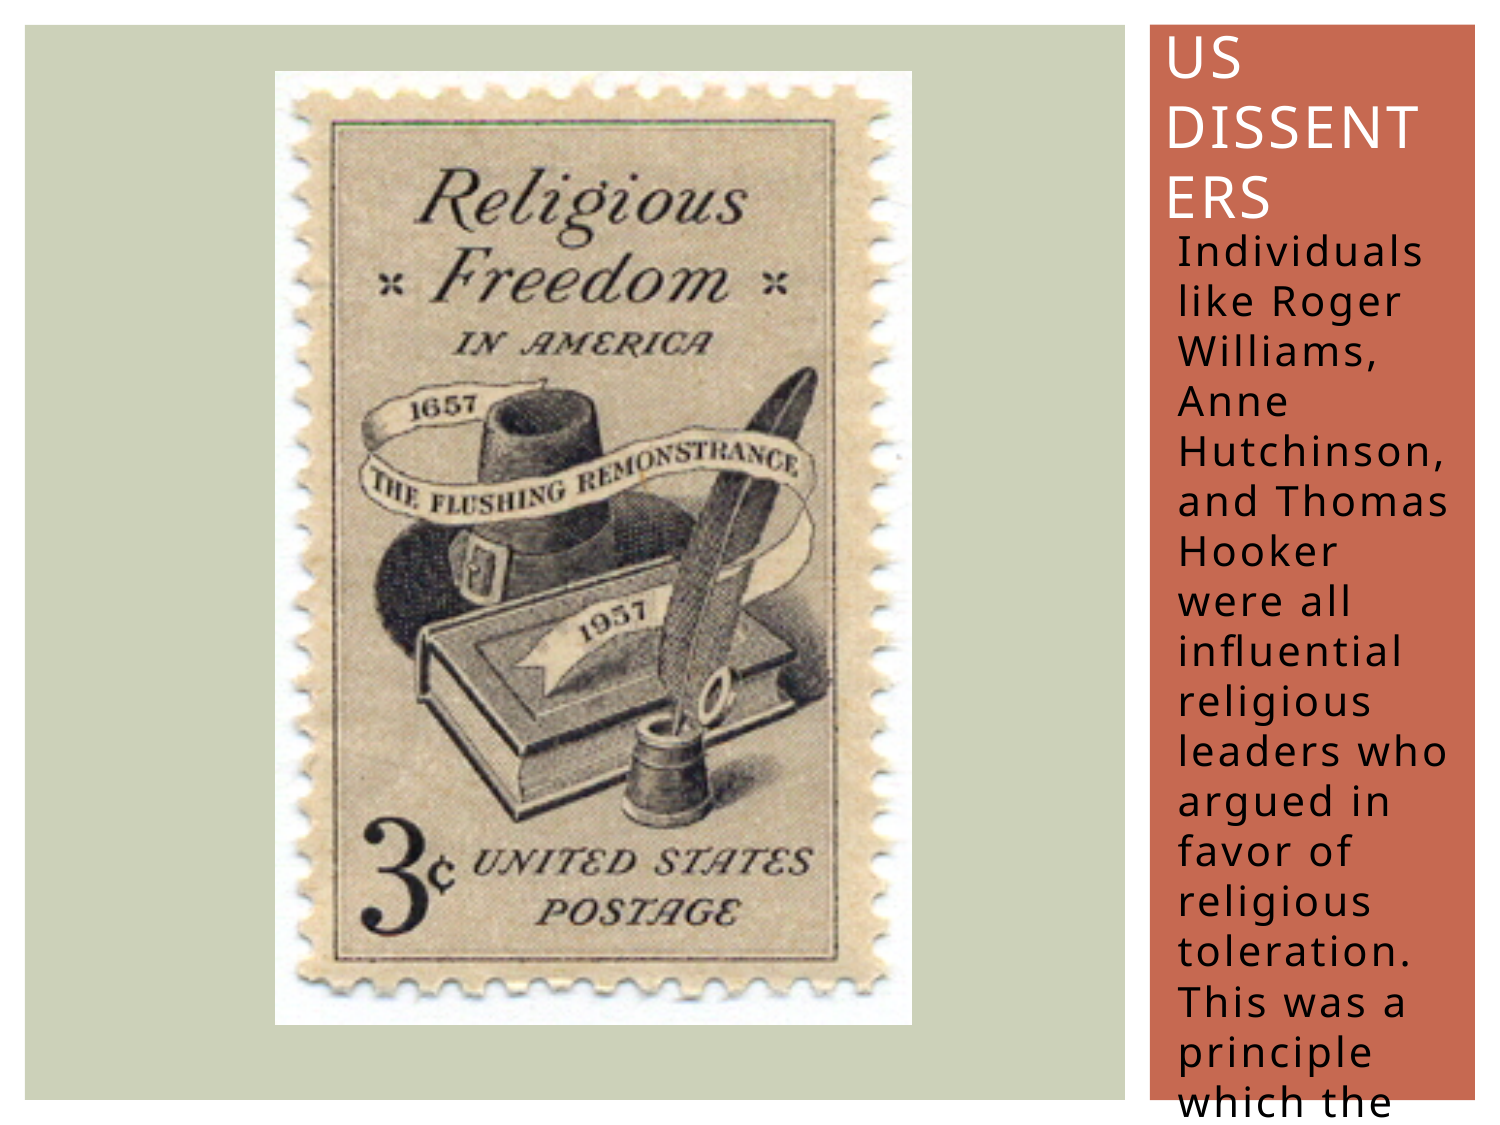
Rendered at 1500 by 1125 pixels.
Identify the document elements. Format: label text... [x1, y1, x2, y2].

list Individuals like Roger Williams, Anne Hutchinson, and Thomas Hooker were all influential religious leaders who argued in favor of religious toleration. This was a principle which the Puritans did not embrace, despite their desire for religious freedom for themselves. [1162, 224, 1475, 963]
title Religious Dissenters [1149, 75, 1450, 238]
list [274, 71, 912, 1026]
